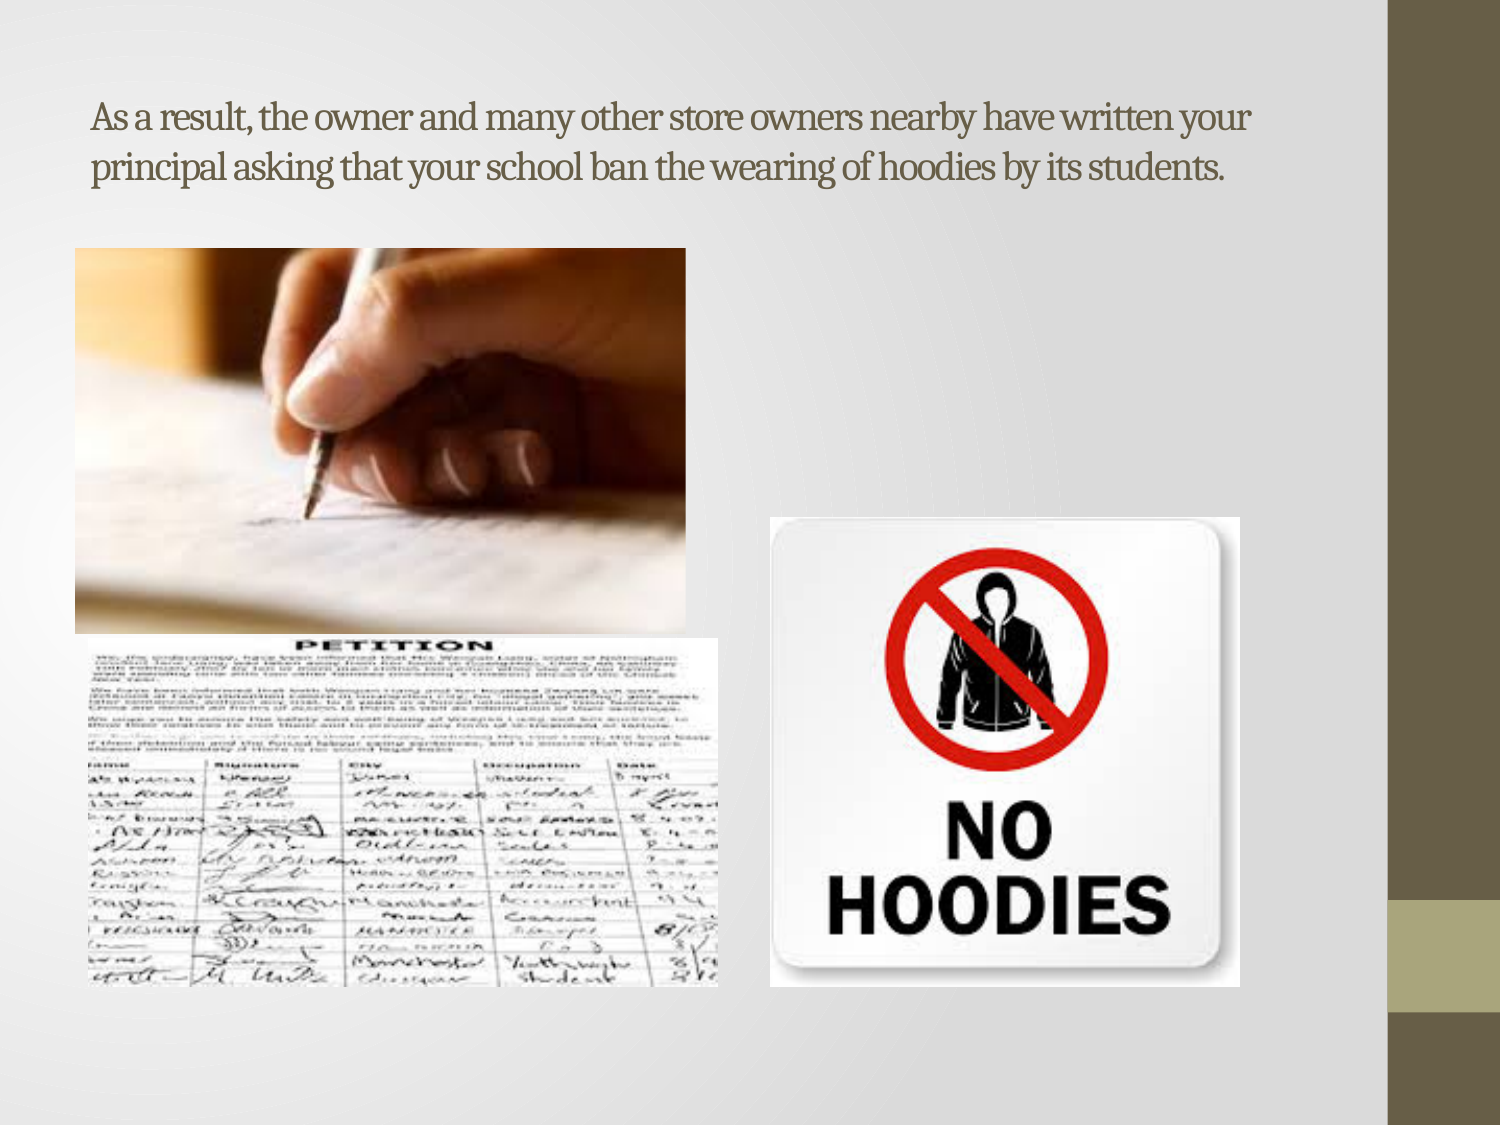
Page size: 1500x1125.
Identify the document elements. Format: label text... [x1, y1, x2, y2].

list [74, 248, 687, 634]
picture [769, 517, 1240, 987]
picture [88, 638, 719, 987]
title As a result, the owner and many other store owners nearby have written your principal asking that your school ban the wearing of hoodies by its students. [75, 45, 1325, 233]
